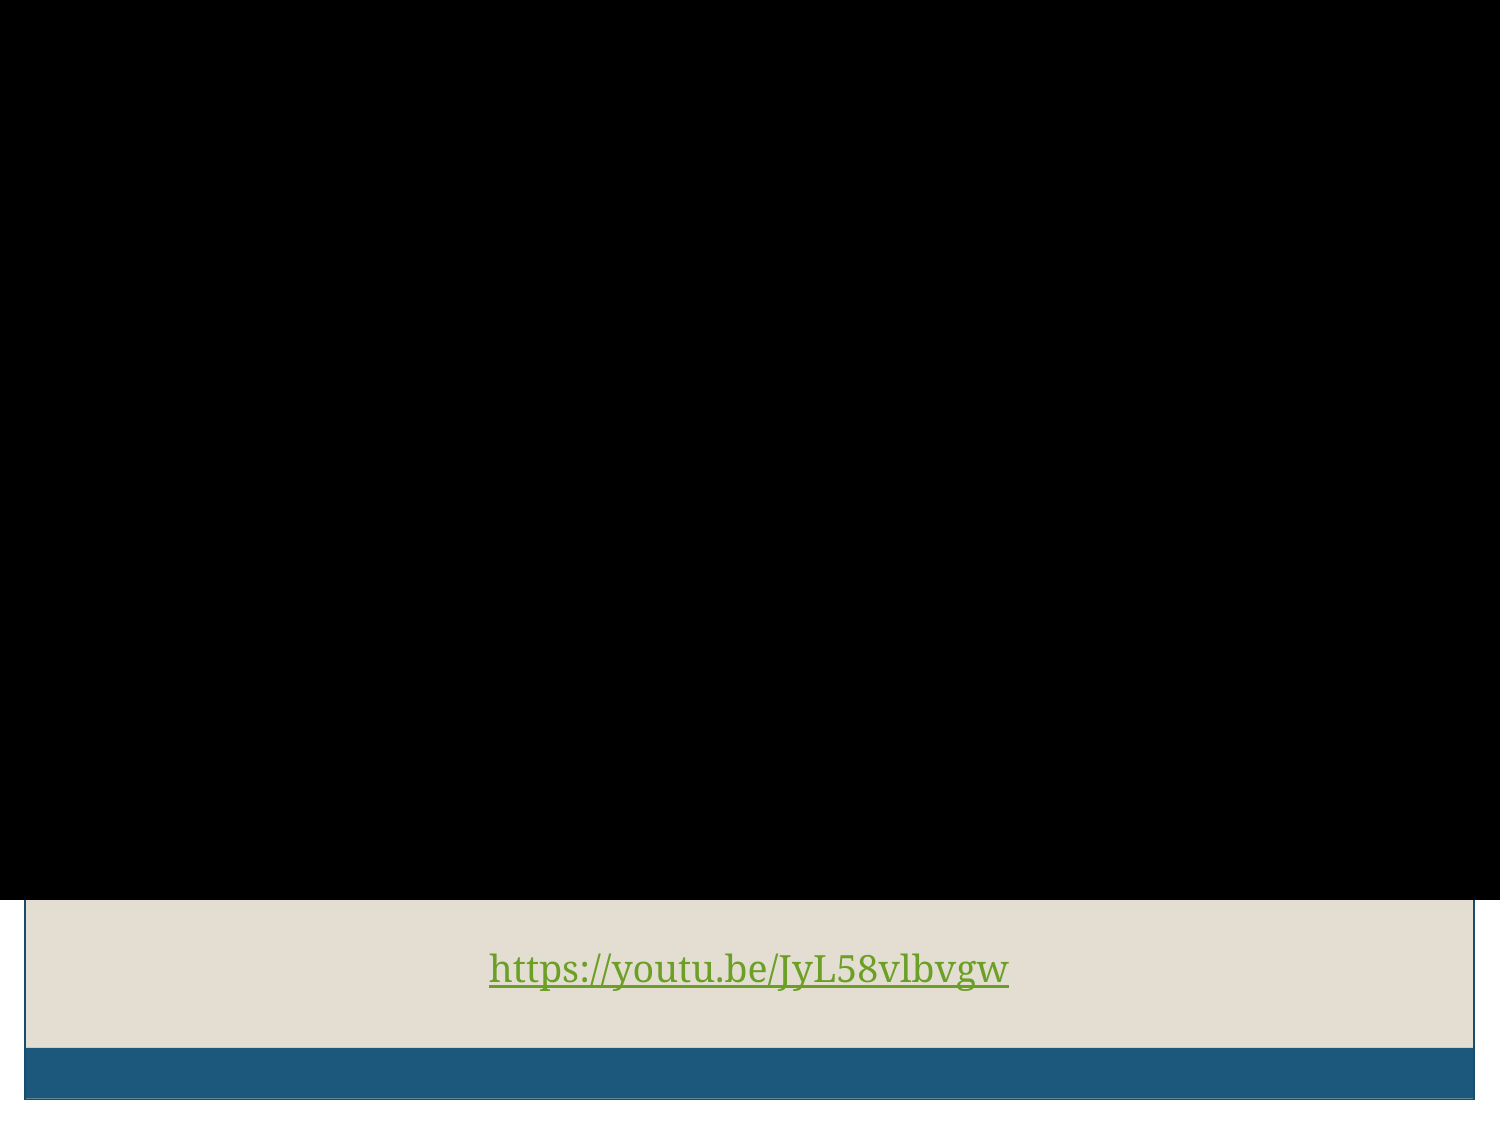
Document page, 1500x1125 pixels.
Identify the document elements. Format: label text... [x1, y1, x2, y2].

text_box https://youtu.be/JyL58vlbvgw [474, 937, 1025, 1004]
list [0, 0, 1500, 901]
